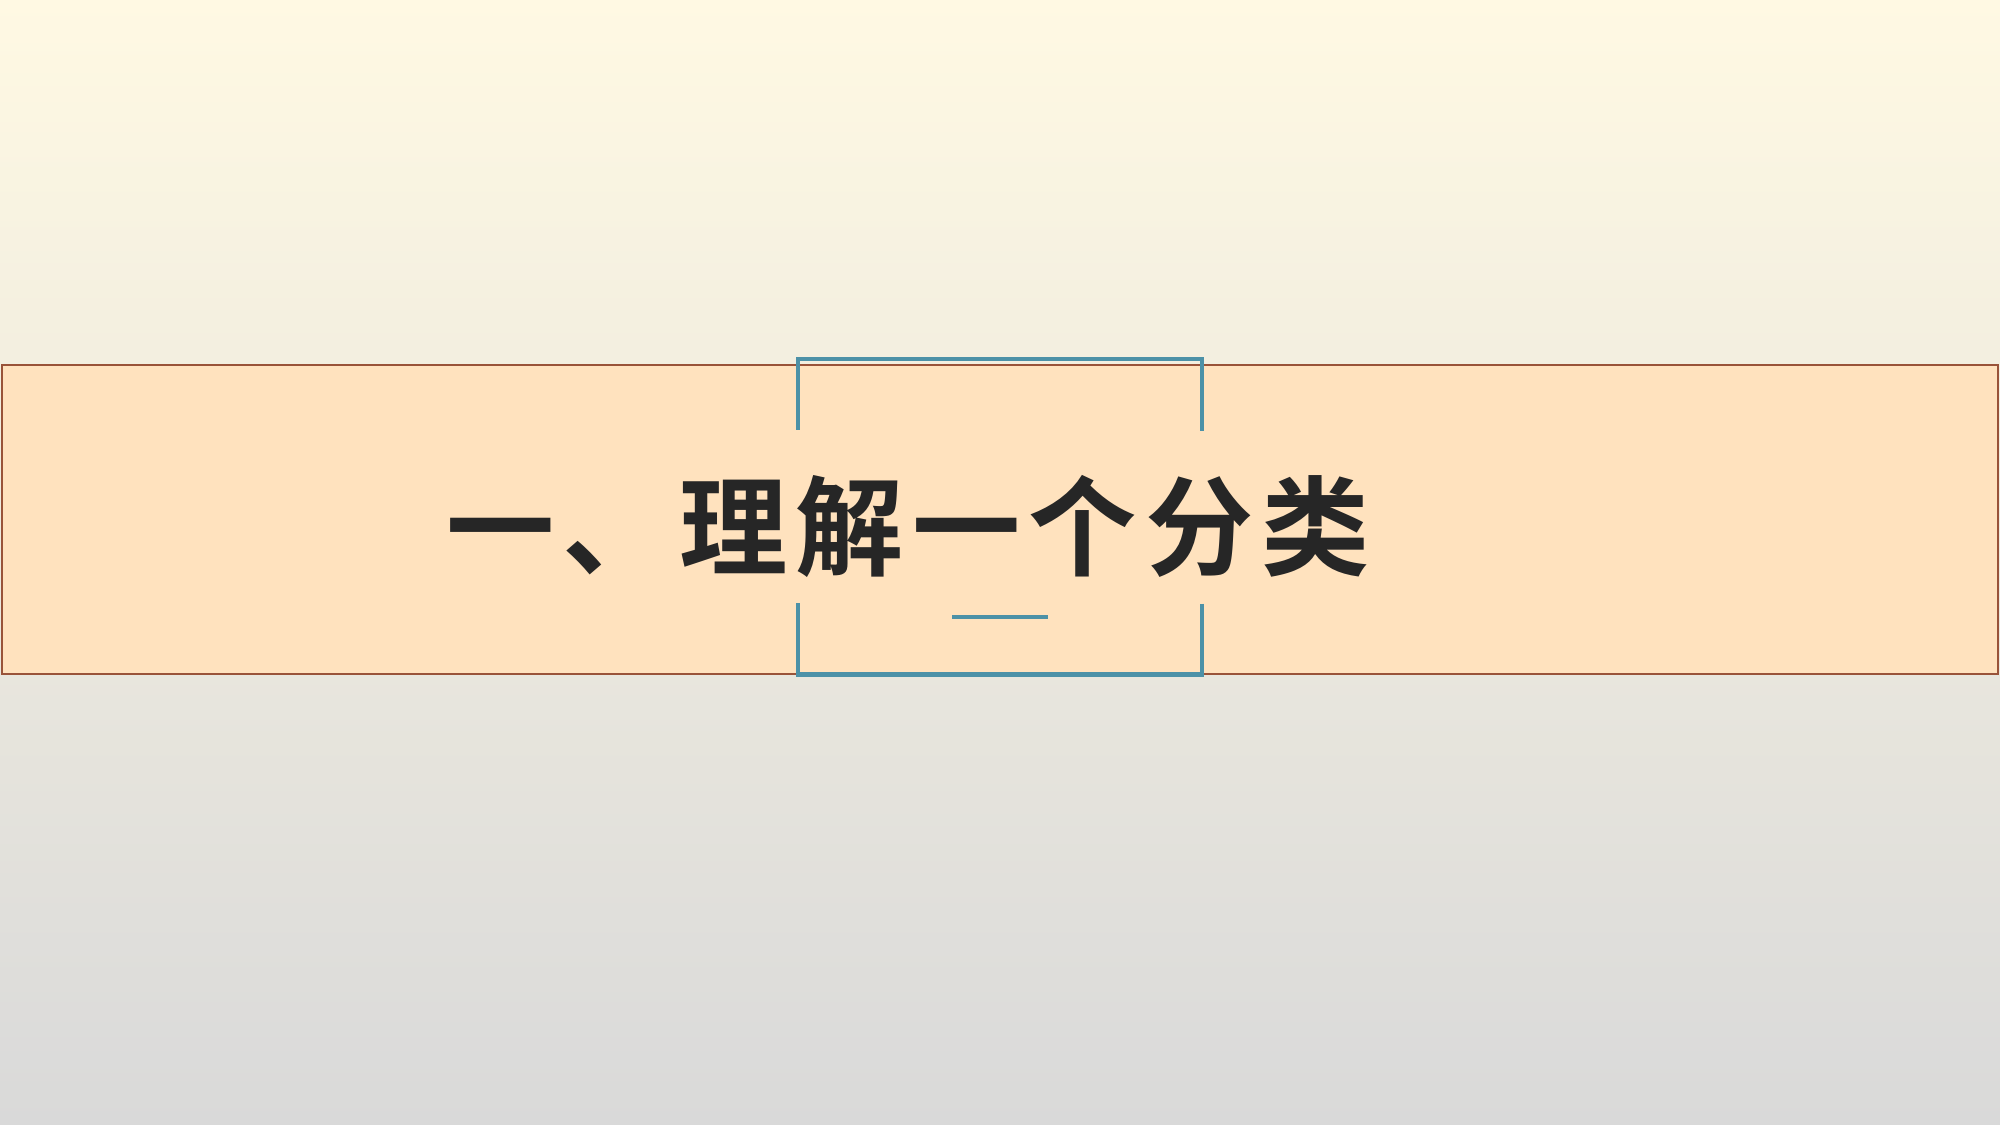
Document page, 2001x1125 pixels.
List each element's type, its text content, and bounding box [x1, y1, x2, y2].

text_box [797, 602, 1203, 676]
text_box [1, 364, 1999, 675]
text_box 一、理解一个分类 [293, 430, 1524, 589]
text_box [797, 358, 1203, 430]
